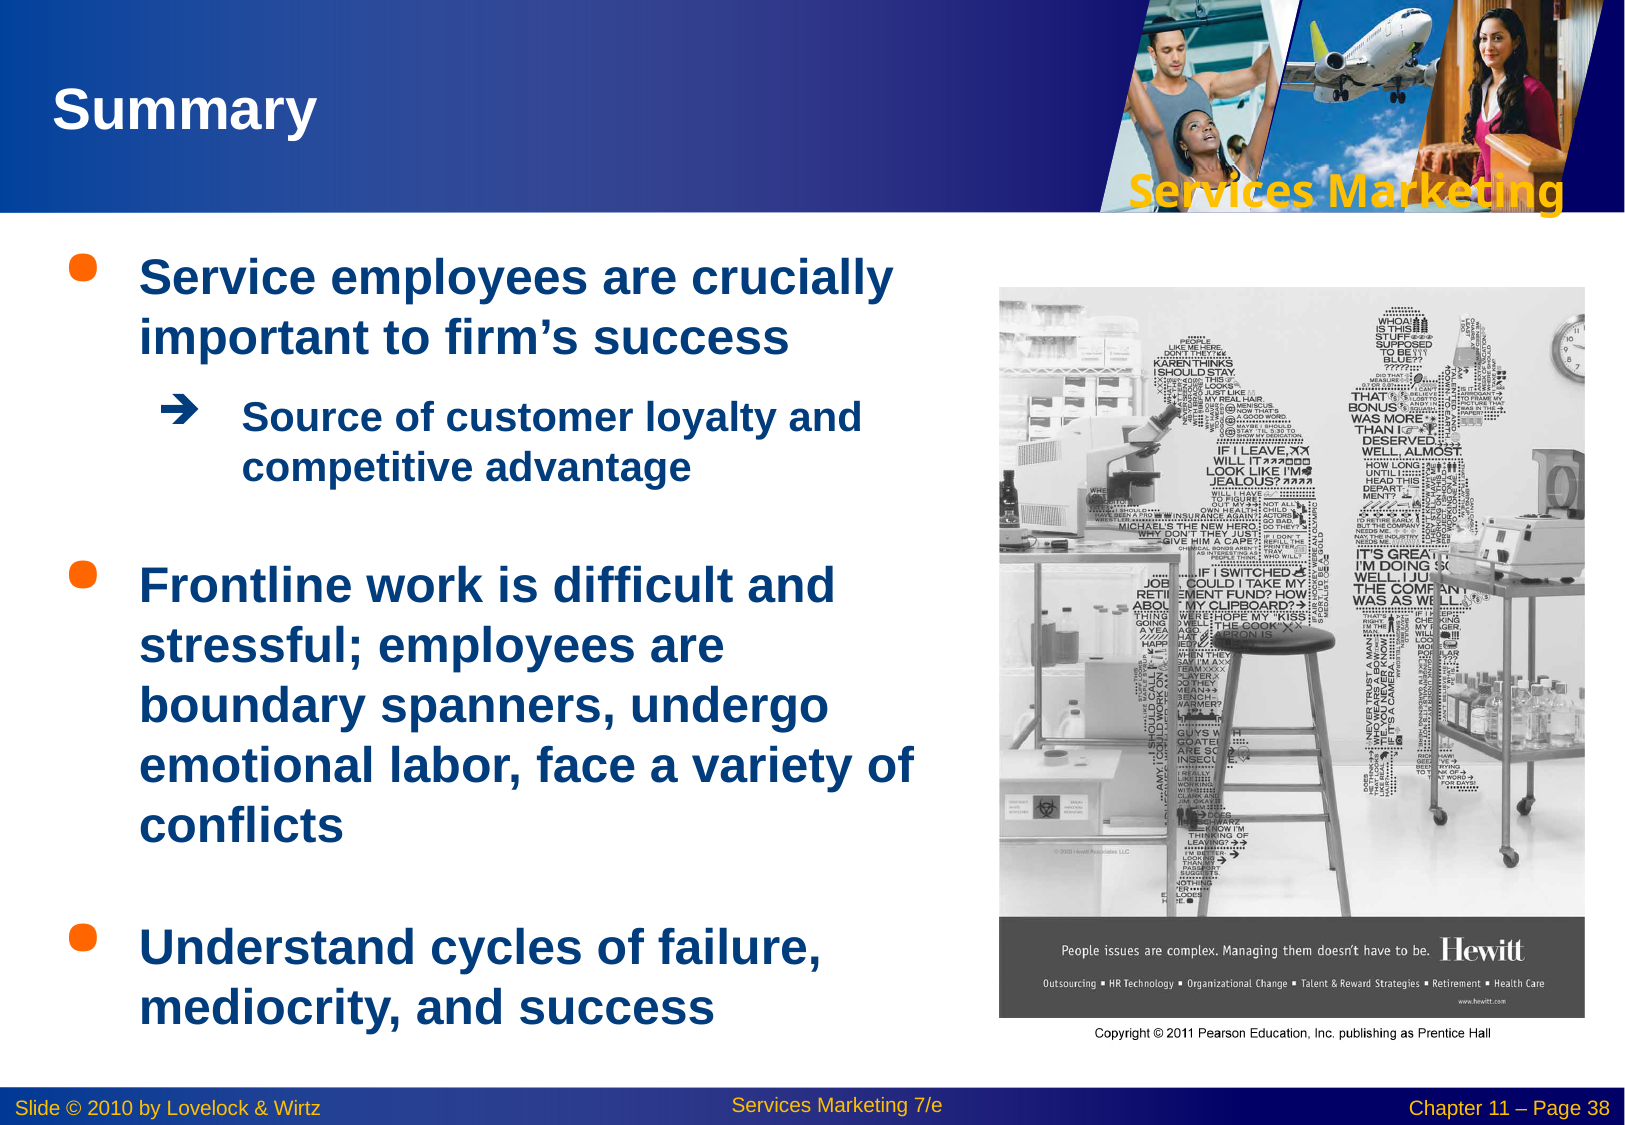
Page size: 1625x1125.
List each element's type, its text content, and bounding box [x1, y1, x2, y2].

picture [1546, 187, 1556, 202]
picture [1162, 186, 1172, 192]
picture [1100, 0, 1604, 213]
picture [999, 287, 1586, 1051]
list Service employees are crucially important to firm’s success Source of customer loyalty and competitive advantage Frontline work is difficult and stressful; employees are boundary spanners, undergo emotional labor, face a variety of conflicts Understand cycles of failure, mediocrity, and success [49, 236, 963, 1026]
title Summary [36, 37, 1088, 176]
